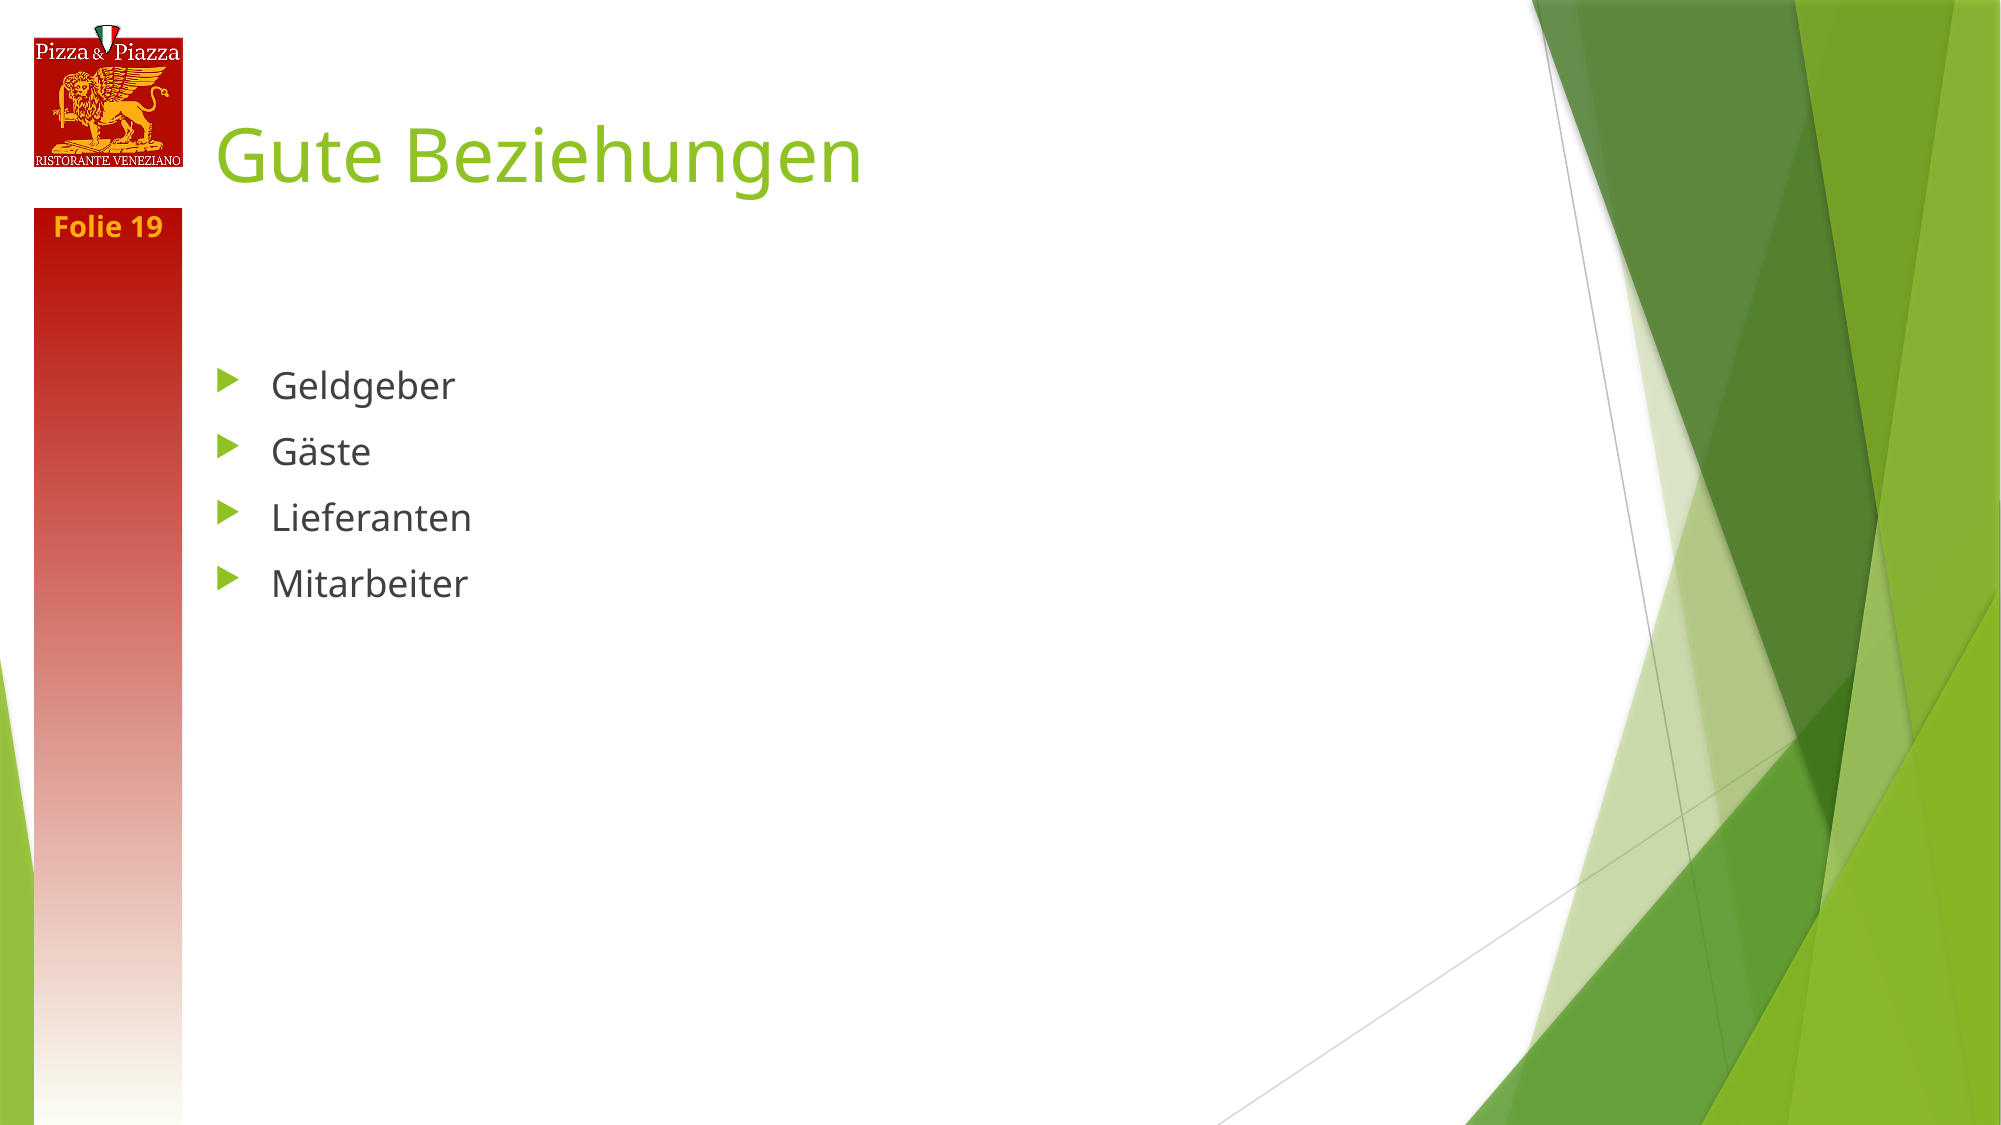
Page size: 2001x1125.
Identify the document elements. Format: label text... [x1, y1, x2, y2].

title Gute Beziehungen [199, 99, 1522, 317]
list Geldgeber Gäste Lieferanten Mitarbeiter [199, 354, 1522, 992]
picture [34, 25, 183, 167]
